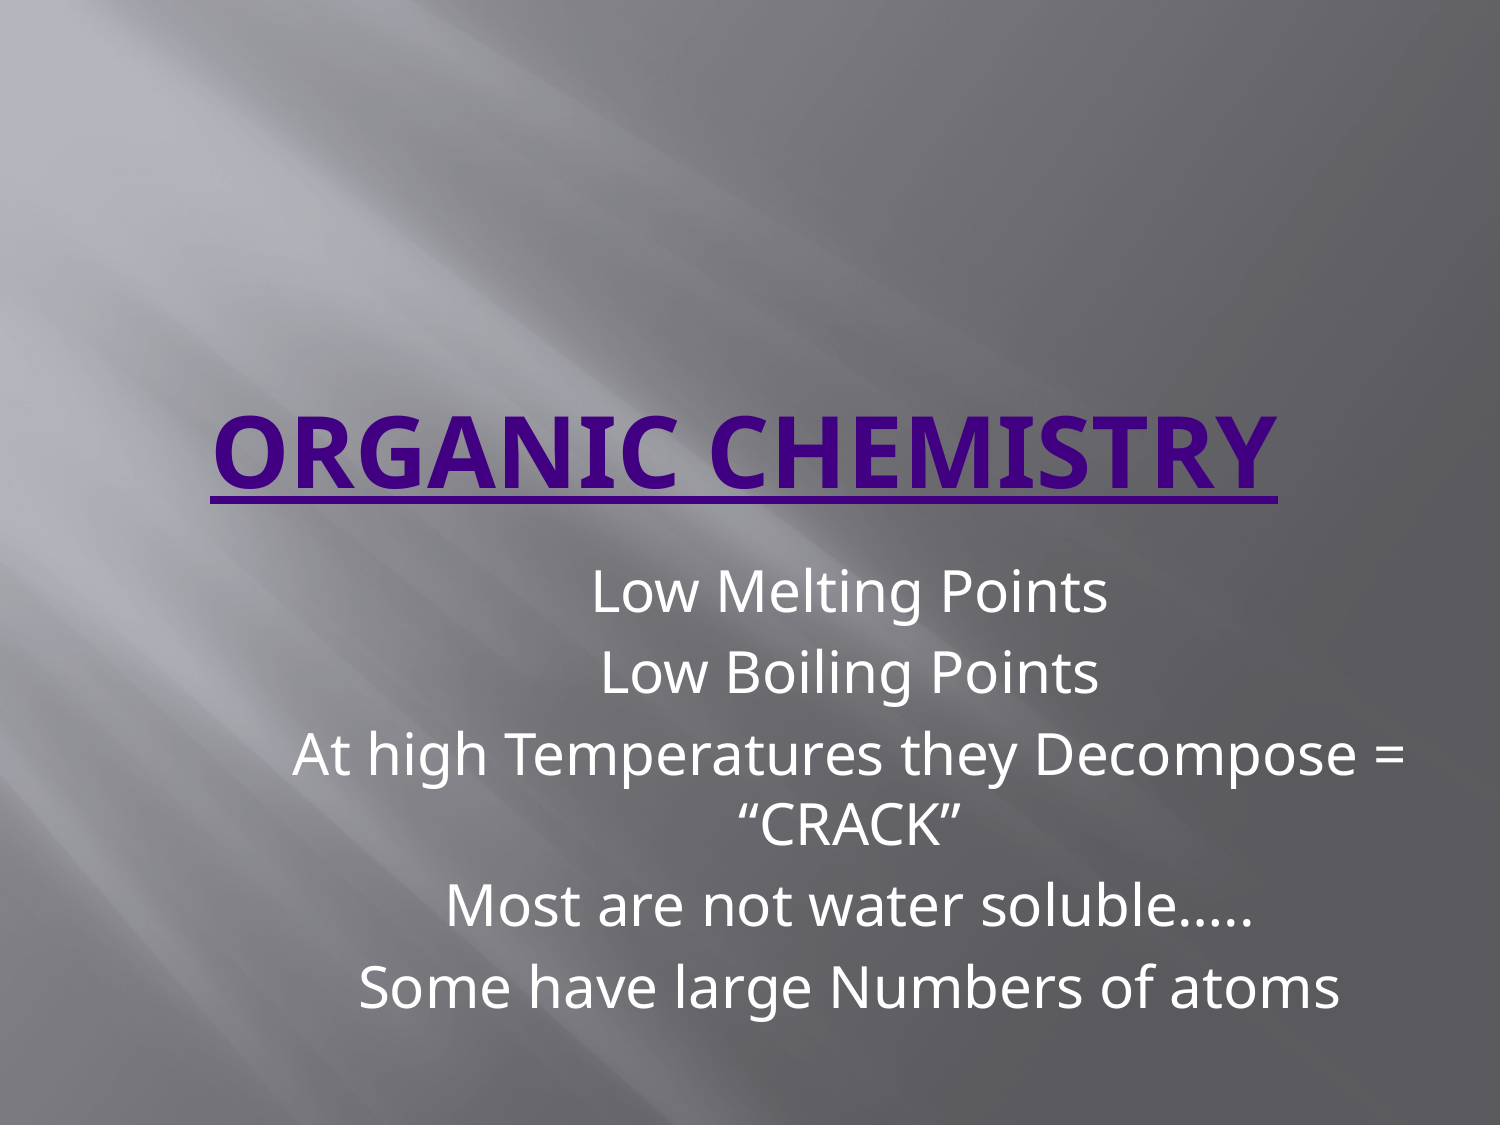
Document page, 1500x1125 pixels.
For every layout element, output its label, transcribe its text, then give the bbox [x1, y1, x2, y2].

subtitle Low Melting Points Low Boiling Points At high Temperatures they Decompose = “CRACK” Most are not water soluble….. Some have large Numbers of atoms [225, 546, 1475, 1100]
title Organic Chemistry [69, 224, 1420, 525]
